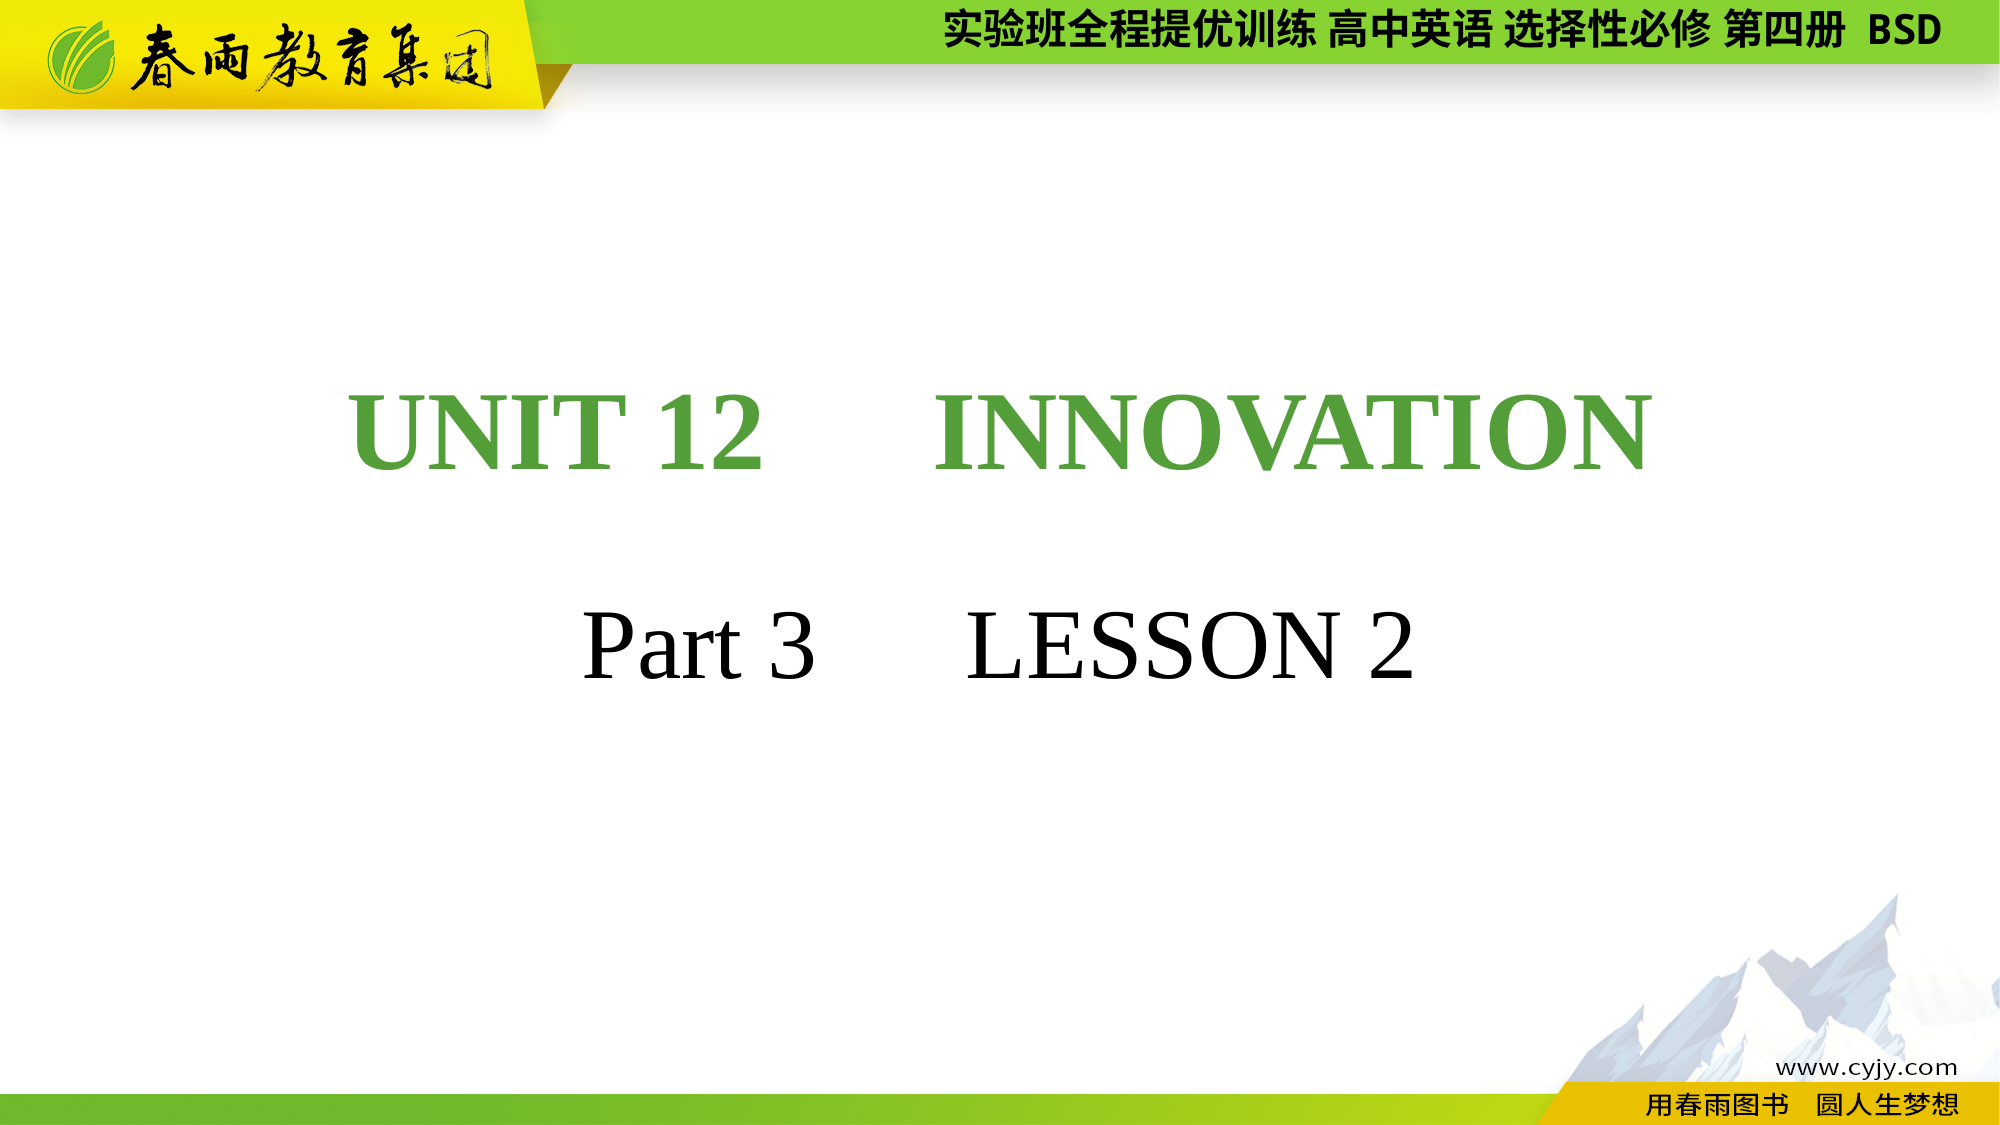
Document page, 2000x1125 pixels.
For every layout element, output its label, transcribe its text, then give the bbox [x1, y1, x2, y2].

picture [0, 0, 2000, 1125]
text_box Part 3 LESSON 2 [54, 511, 1946, 706]
text_box UNIT 12 INNOVATION [54, 282, 1946, 500]
